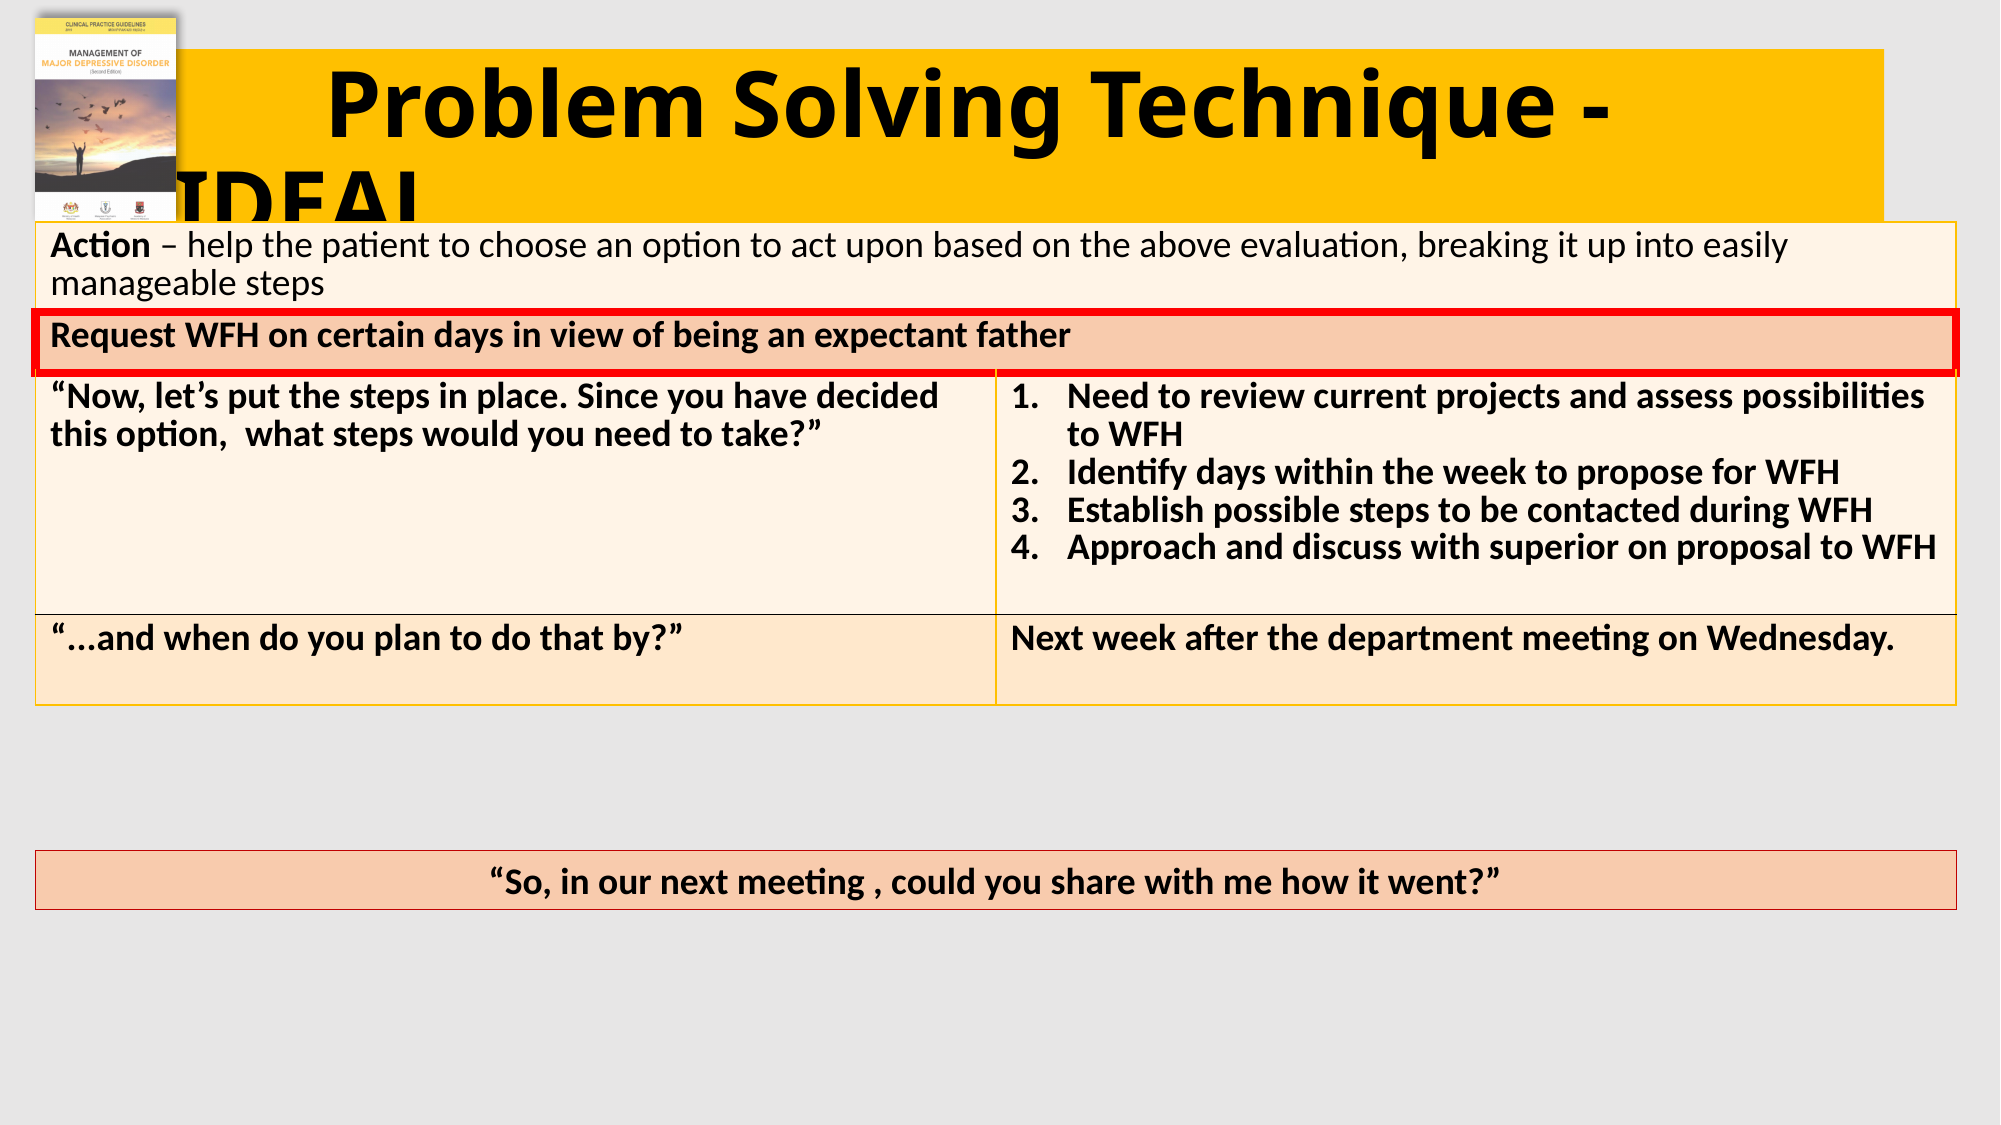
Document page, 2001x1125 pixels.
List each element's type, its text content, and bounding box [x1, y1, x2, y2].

table_cell “Now, let’s put the steps in place. Since you have decided this option, what steps would you need to take?” [36, 377, 995, 614]
table_cell Next week after the department meeting on Wednesday. [997, 615, 1955, 704]
table_header Action – help the patient to choose an option to act upon based on the above evaluation, breaking it up into easily manageable steps [36, 223, 1955, 308]
picture [35, 18, 176, 225]
table_cell “...and when do you plan to do that by?” [36, 615, 995, 704]
table_cell Need to review current projects and assess possibilities to WFH Identify days within the week to propose for WFH Establish possible steps to be contacted during WFH Approach and discuss with superior on proposal to WFH [997, 377, 1955, 614]
table_cell Request WFH on certain days in view of being an expectant father [40, 316, 1952, 369]
text_box “So, in our next meeting , could you share with me how it went?” [35, 850, 1957, 910]
text_box Problem Solving Technique - IDEAL [183, 49, 1885, 221]
